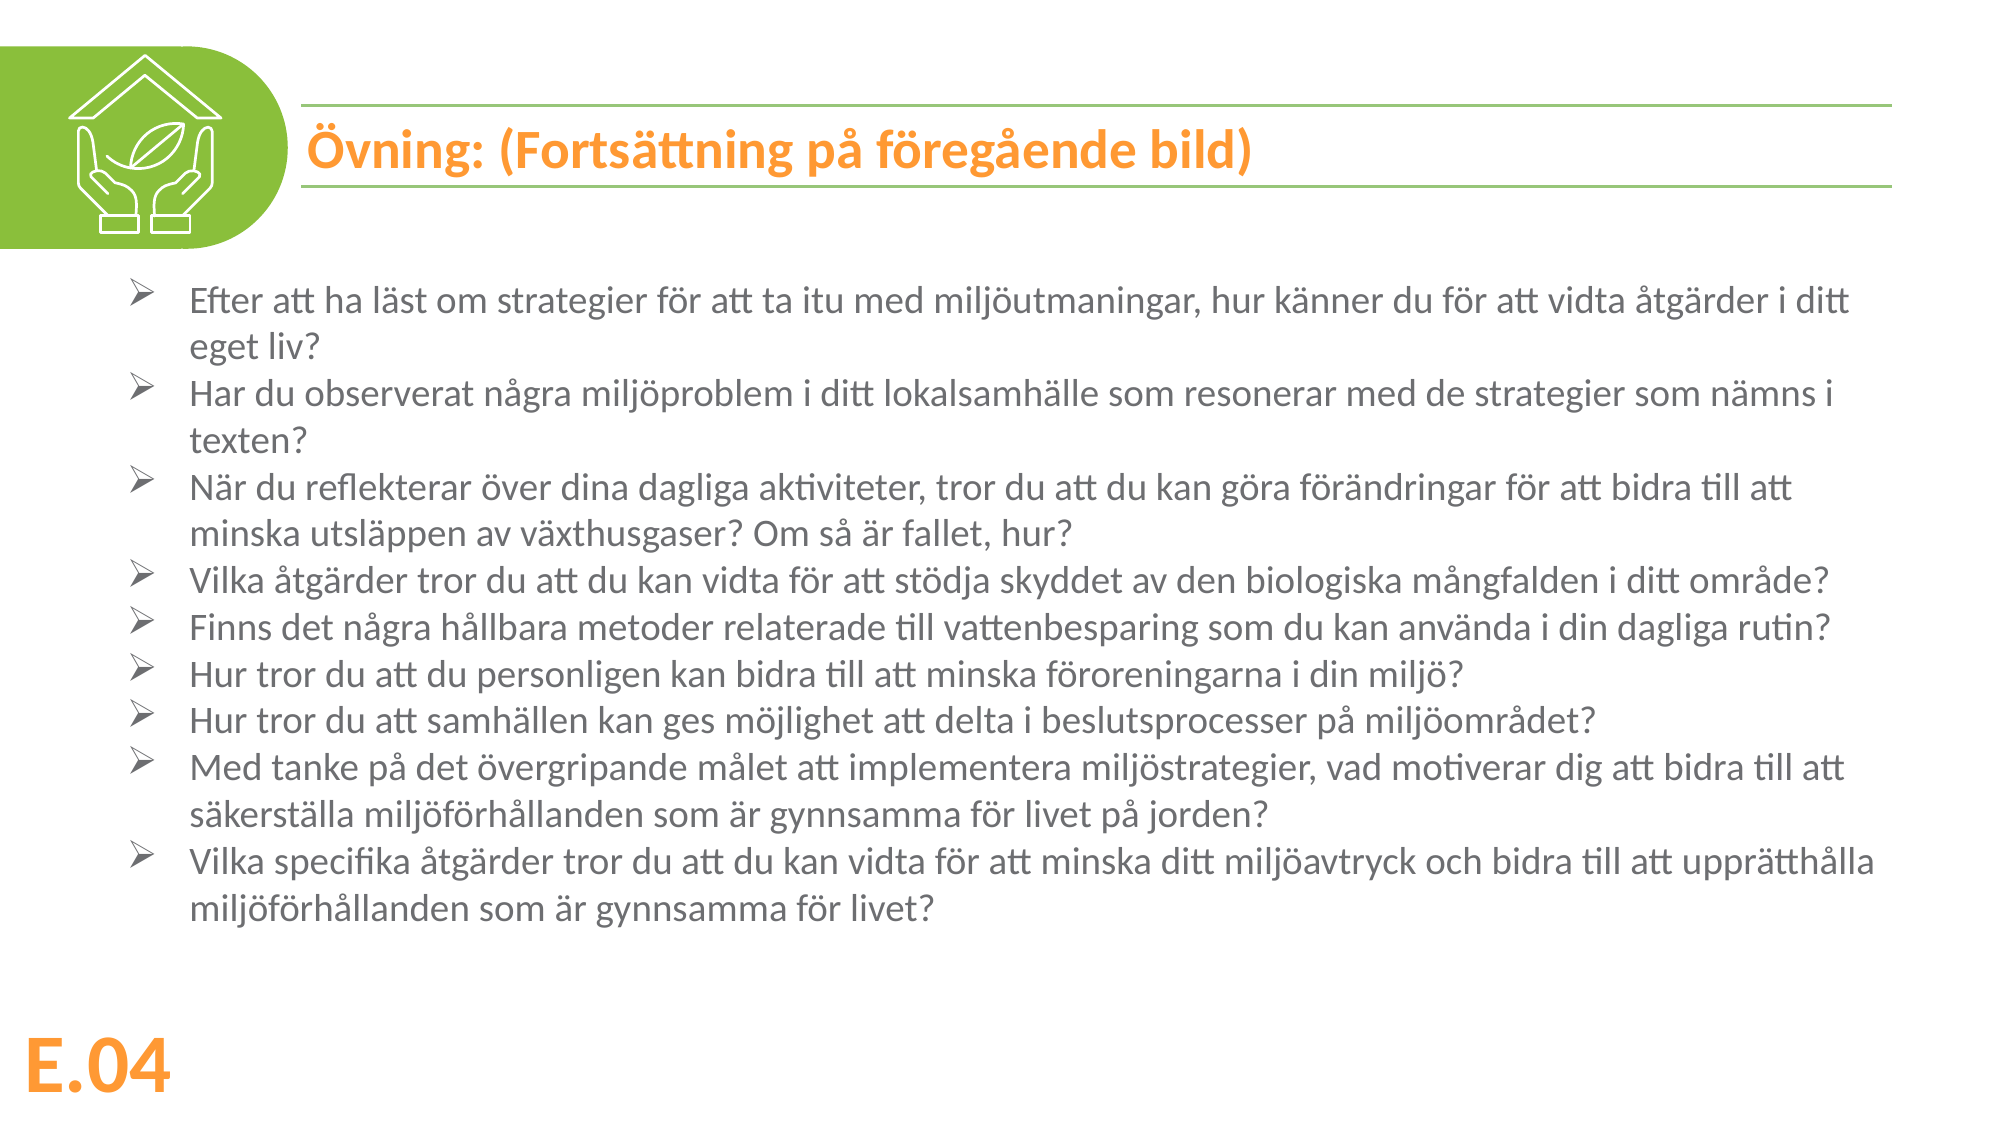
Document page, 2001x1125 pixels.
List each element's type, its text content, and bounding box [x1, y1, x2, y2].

list Övning: (Fortsättning på föregående bild) [287, 83, 1893, 255]
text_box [68, 54, 222, 233]
list Efter att ha läst om strategier för att ta itu med miljöutmaningar, hur känner du för att vidta åtgärder i ditt eget liv? Har du observerat några miljöproblem i ditt lokalsamhälle som resonerar med de strategier som nämns i texten? När du reflekterar över dina dagliga aktiviteter, tror du att du kan göra förändringar för att bidra till att minska utsläppen av växthusgaser? Om så är fallet, hur? Vilka åtgärder tror du att du kan vidta för att stödja skyddet av den biologiska mångfalden i ditt område? Finns det några hållbara metoder relaterade till vattenbesparing som du kan använda i din dagliga rutin? Hur tror du att du personligen kan bidra till att minska föroreningarna i din miljö? Hur tror du att samhällen kan ges möjlighet att delta i beslutsprocesser på miljöområdet? Med tanke på det övergripande målet att implementera miljöstrategier, vad motiverar dig att bidra till att säkerställa miljöförhållanden som är gynnsamma för livet på jorden? Vilka specifika åtgärder tror du att du kan vidta för att minska ditt miljöavtryck och bidra till att upprätthålla miljöförhållanden som är gynnsamma för livet? [106, 254, 1904, 1020]
text_box E.04 [4, 1024, 228, 1125]
text_box [0, 46, 288, 249]
